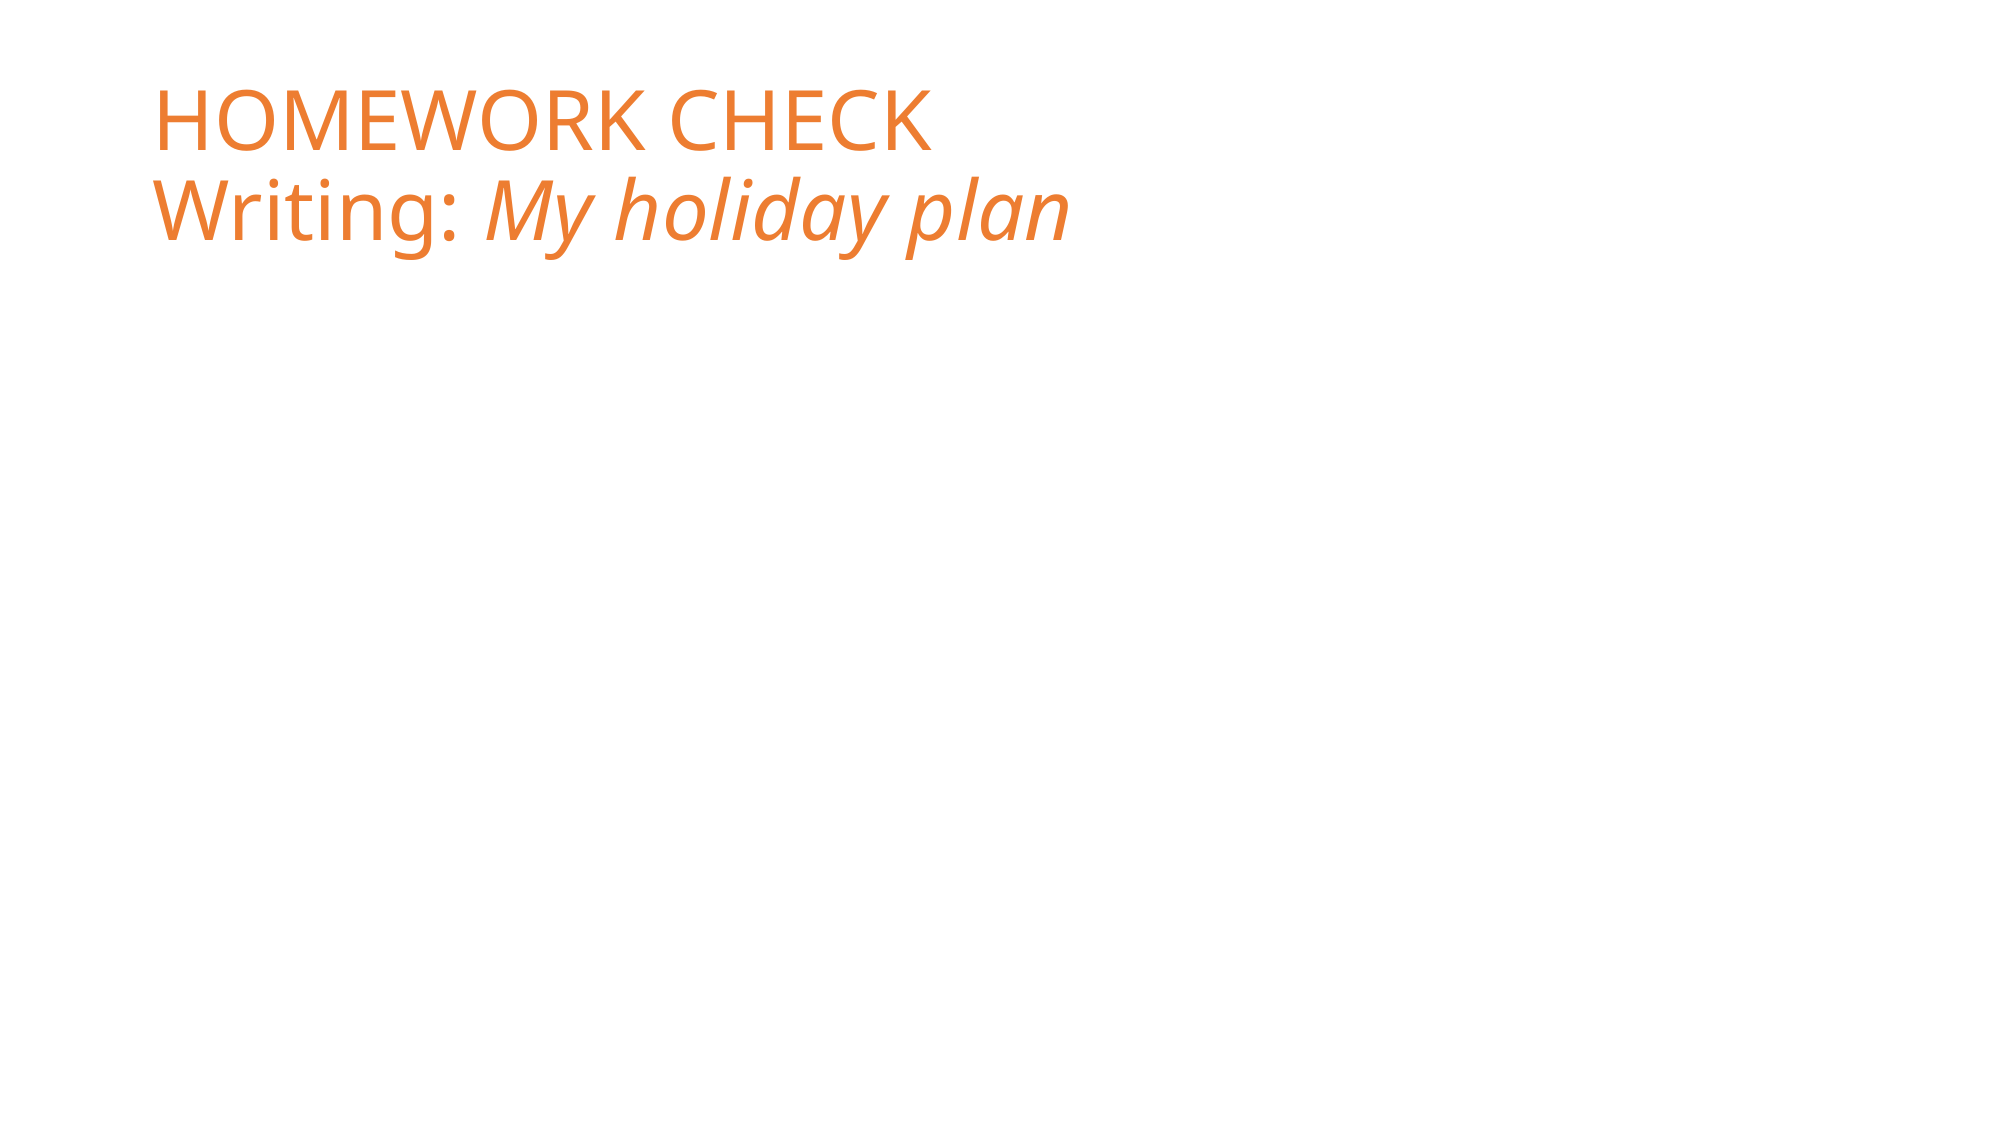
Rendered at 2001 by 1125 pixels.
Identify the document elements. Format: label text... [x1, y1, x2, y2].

title HOMEWORK CHECK Writing: My holiday plan [137, 59, 1863, 278]
